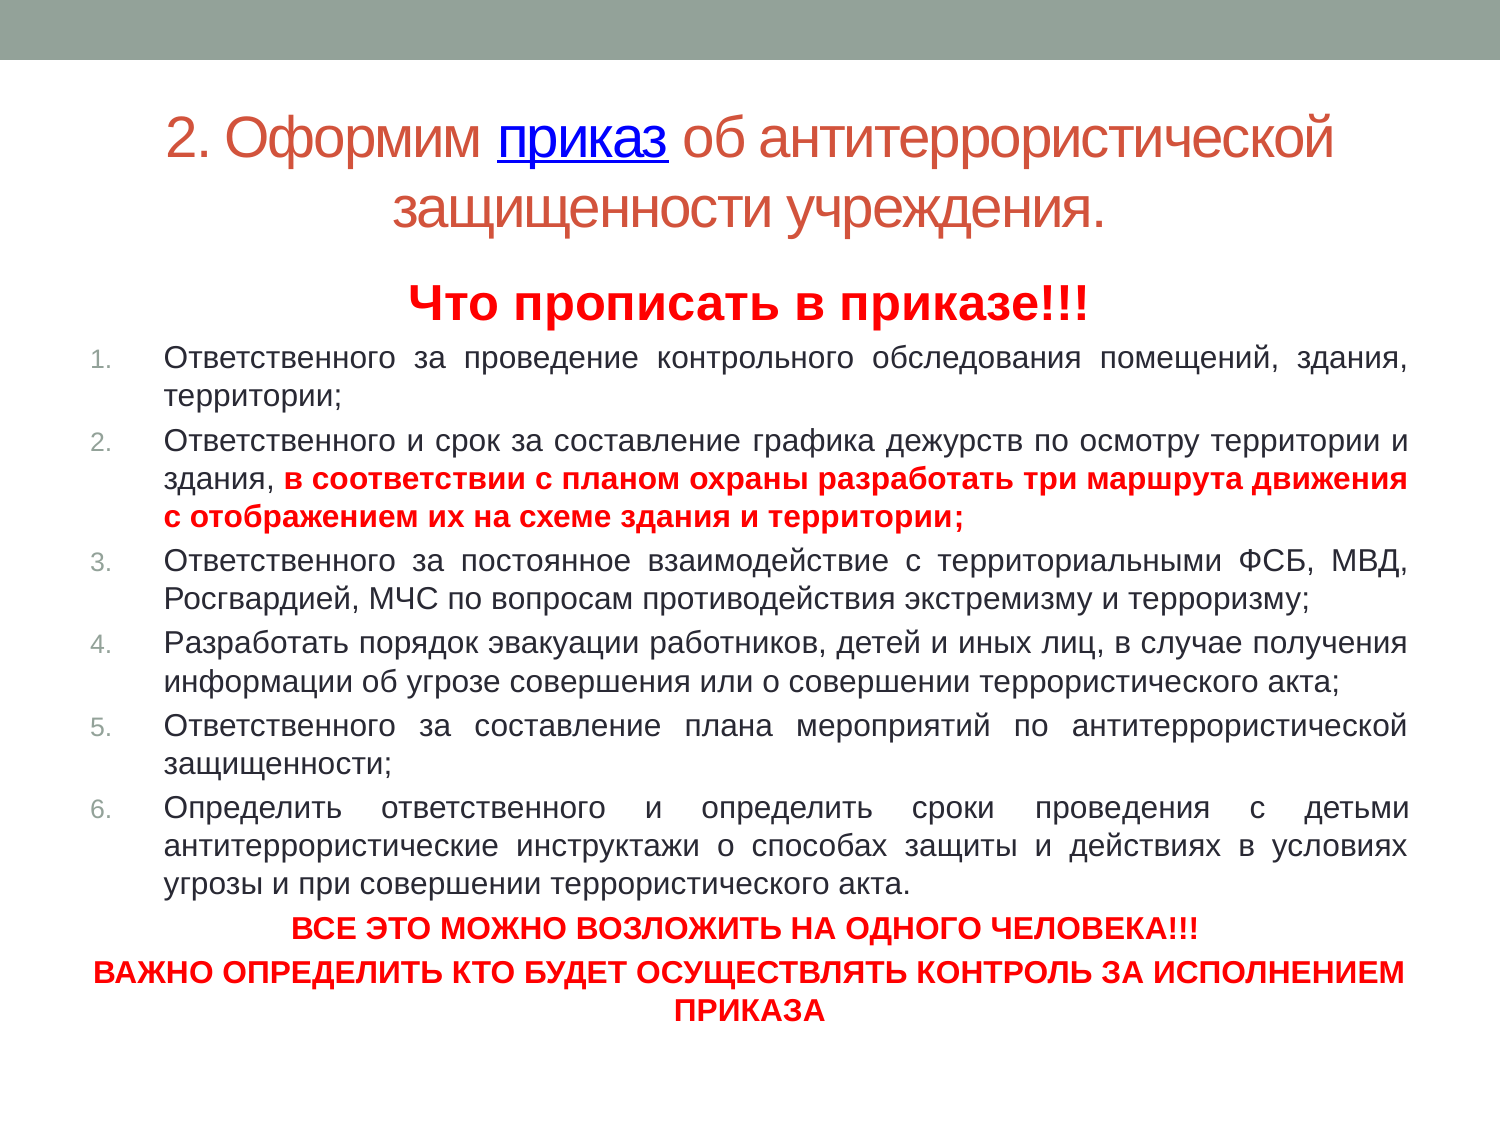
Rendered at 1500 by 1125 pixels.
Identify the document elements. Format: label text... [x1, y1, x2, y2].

list Что прописать в приказе!!! Ответственного за проведение контрольного обследования помещений, здания, территории; Ответственного и срок за составление графика дежурств по осмотру территории и здания, в соответствии с планом охраны разработать три маршрута движения с отображением их на схеме здания и территории; Ответственного за постоянное взаимодействие с территориальными ФСБ, МВД, Росгвардией, МЧС по вопросам противодействия экстремизму и терроризму; Разработать порядок эвакуации работников, детей и иных лиц, в случае получения информации об угрозе совершения или о совершении террористического акта; Ответственного за составление плана мероприятий по антитеррористической защищенности; Определить ответственного и определить сроки проведения с детьми антитеррористические инструктажи о способах защиты и действиях в условиях угрозы и при совершении террористического акта. ВСЕ ЭТО МОЖНО ВОЗЛОЖИТЬ НА ОДНОГО ЧЕЛОВЕКА!!! ВАЖНО ОПРЕДЕЛИТЬ КТО БУДЕТ ОСУЩЕСТВЛЯТЬ КОНТРОЛЬ ЗА ИСПОЛНЕНИЕМ ПРИКАЗА [75, 262, 1425, 1063]
title 2. Оформим приказ об антитеррористической защищенности учреждения. [75, 87, 1425, 250]
